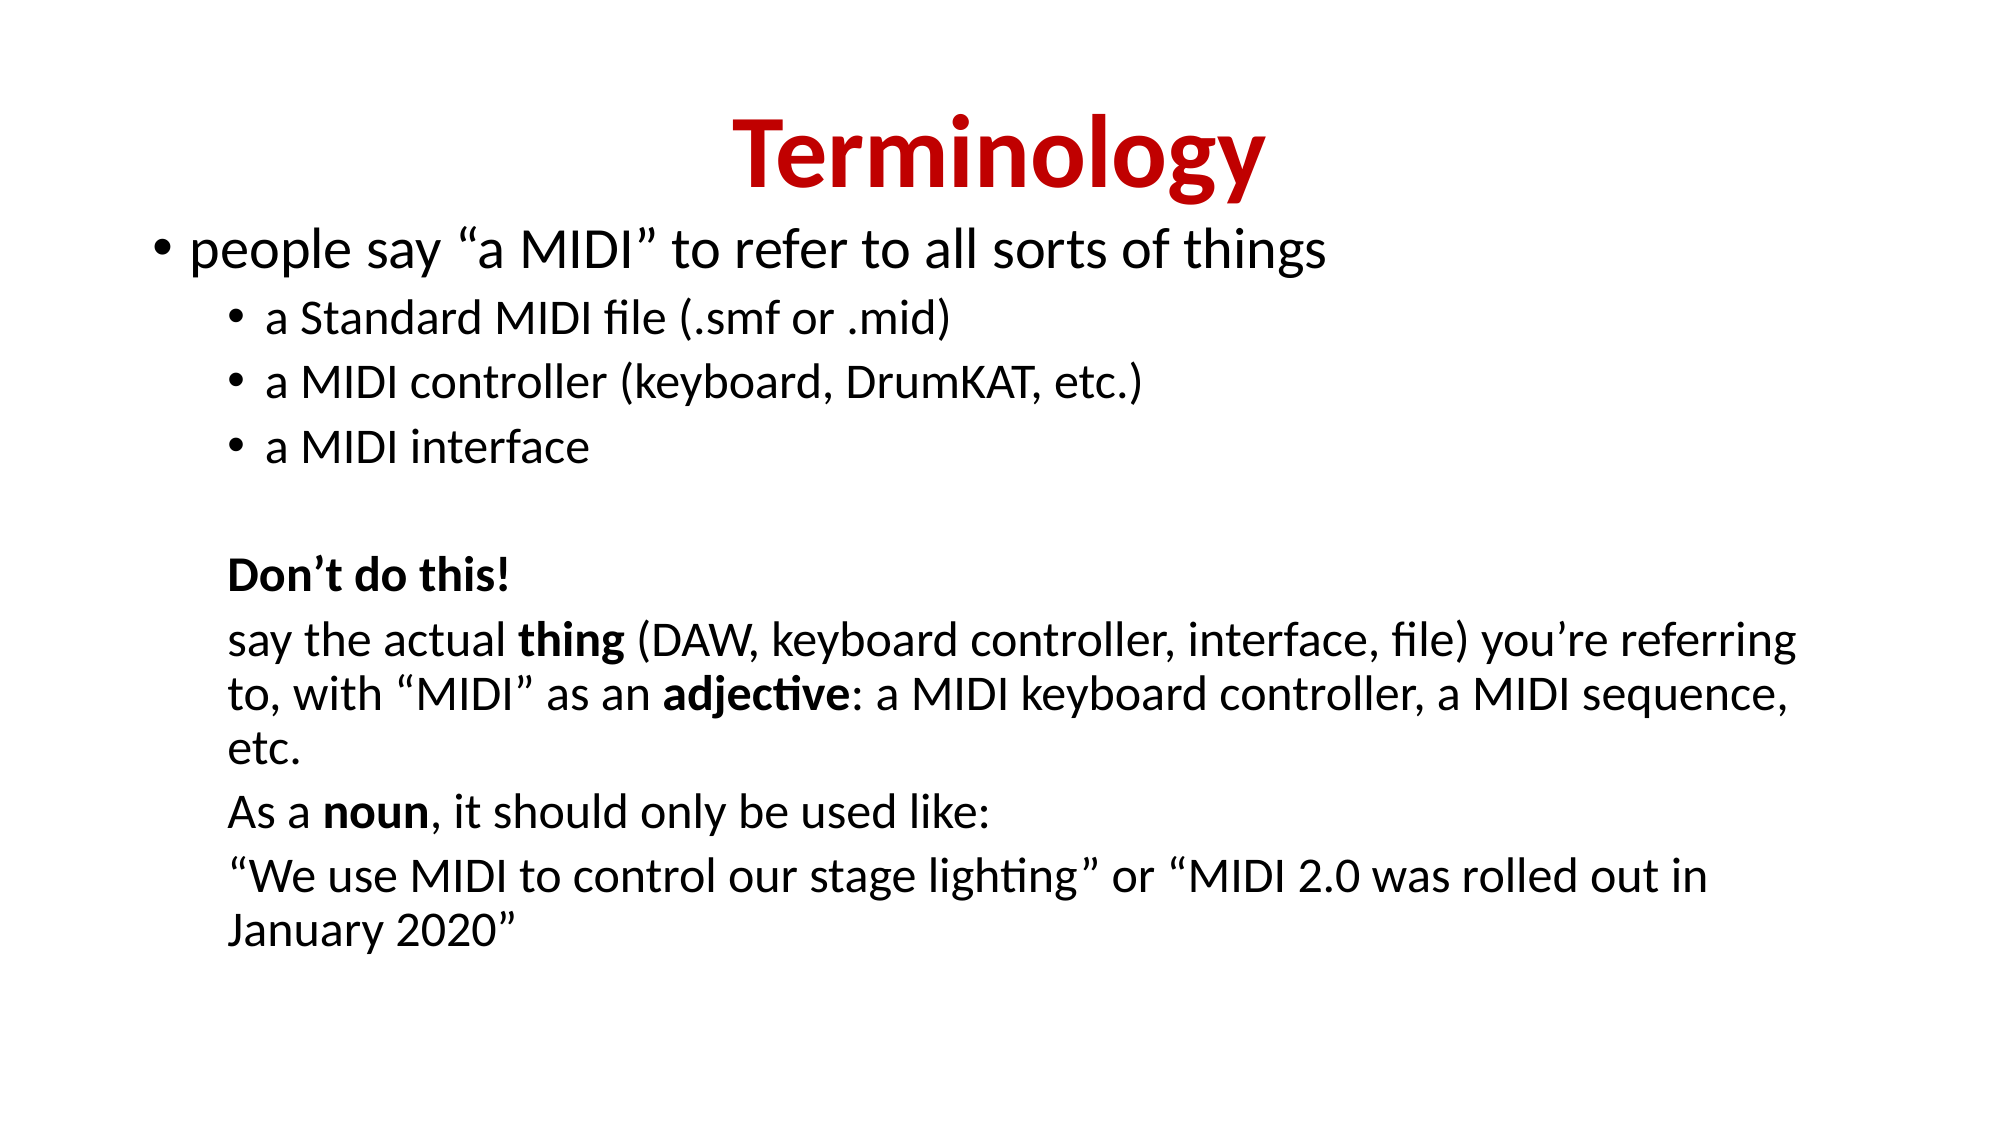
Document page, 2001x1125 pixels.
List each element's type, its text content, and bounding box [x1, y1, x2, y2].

list people say “a MIDI” to refer to all sorts of things a Standard MIDI file (.smf or .mid) a MIDI controller (keyboard, DrumKAT, etc.) a MIDI interface Don’t do this! say the actual thing (DAW, keyboard controller, interface, file) you’re referring to, with “MIDI” as an adjective: a MIDI keyboard controller, a MIDI sequence, etc. As a noun, it should only be used like: “We use MIDI to control our stage lighting” or “MIDI 2.0 was rolled out in January 2020” [137, 210, 1863, 1066]
title Terminology [137, 59, 1863, 210]
